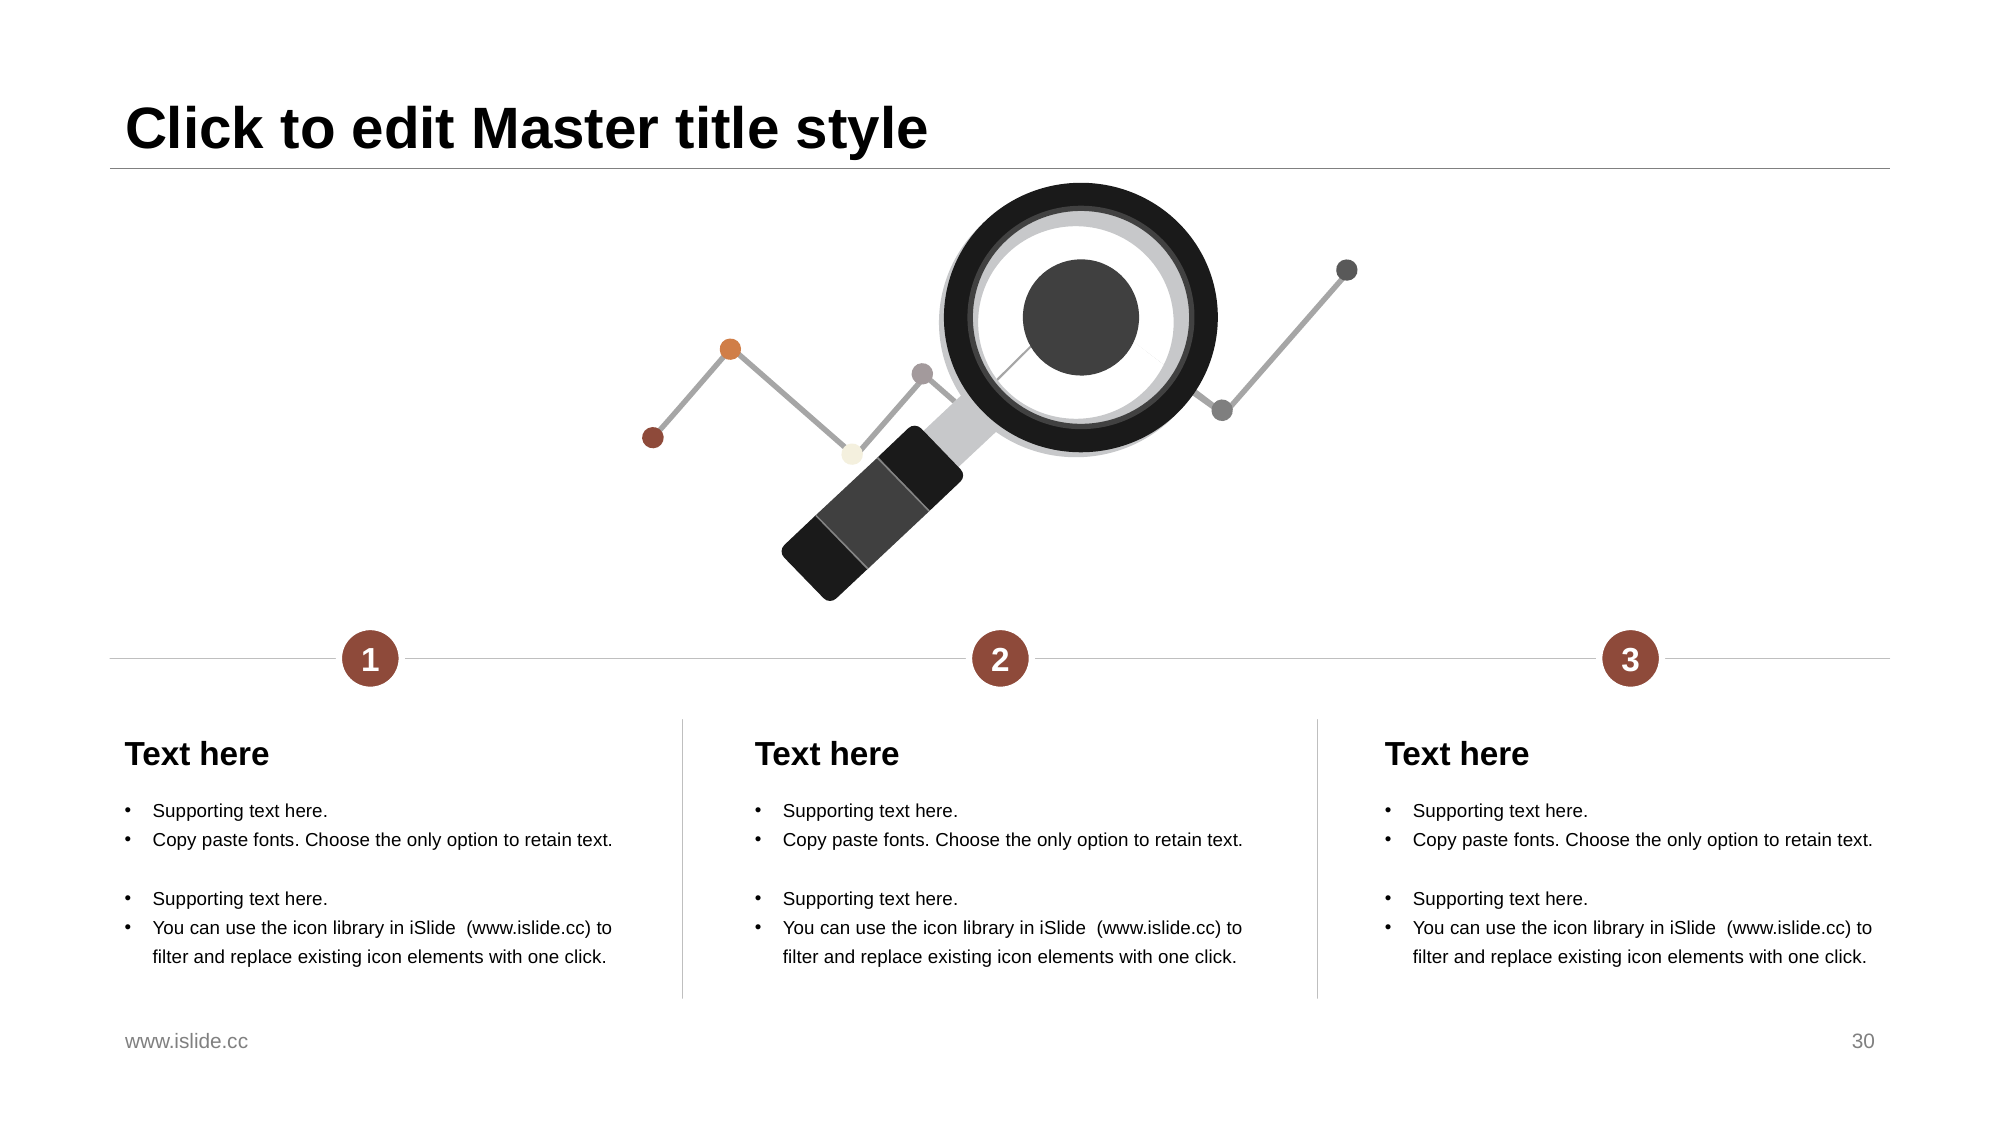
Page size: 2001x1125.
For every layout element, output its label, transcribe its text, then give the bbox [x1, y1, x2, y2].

slide_number 30 [1412, 1023, 1890, 1058]
title Click to edit Master title style [109, 0, 1890, 168]
footer www.islide.cc [109, 1023, 790, 1058]
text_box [109, 168, 1892, 999]
